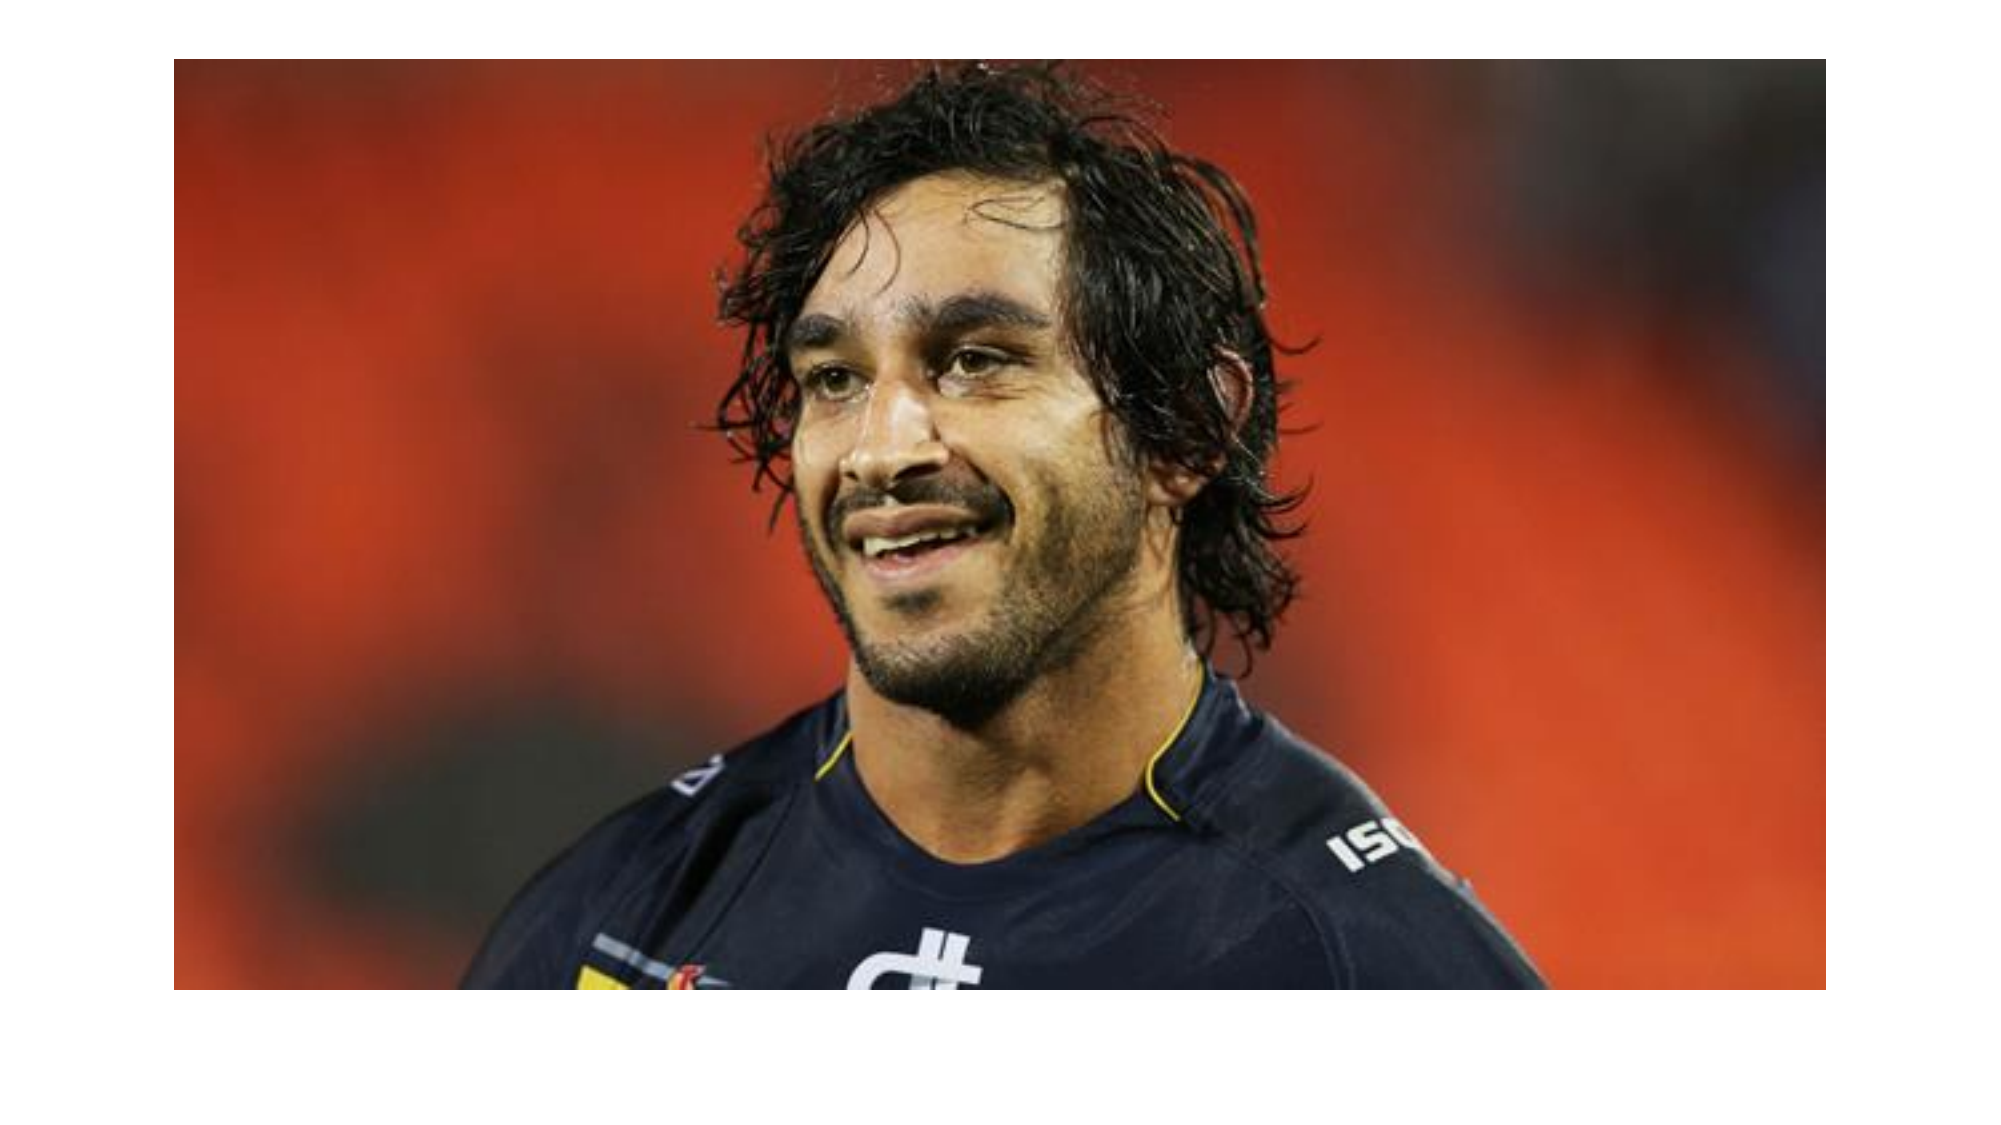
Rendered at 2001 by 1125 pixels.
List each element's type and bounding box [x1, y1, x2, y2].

list [174, 59, 1826, 990]
